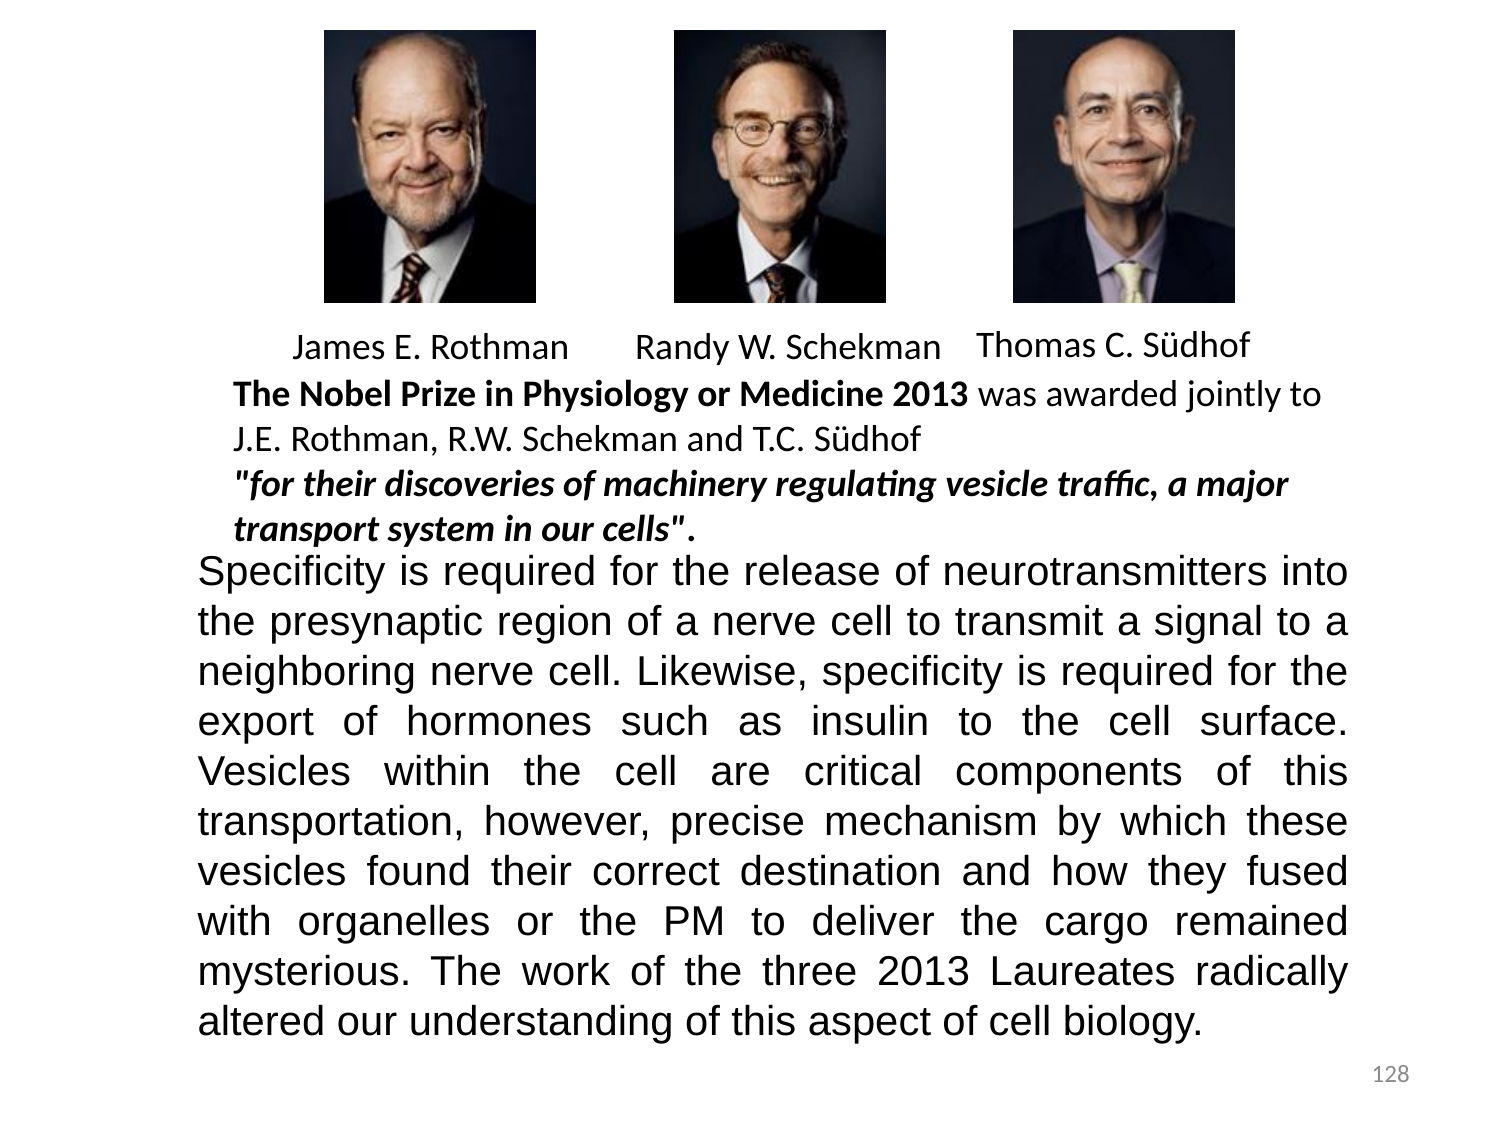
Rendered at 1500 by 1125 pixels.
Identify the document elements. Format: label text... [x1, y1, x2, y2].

slide_number 128 [1074, 1042, 1425, 1103]
picture [673, 30, 886, 303]
text_box The Nobel Prize in Physiology or Medicine 2013 was awarded jointly to J.E. Rothman, R.W. Schekman and T.C. Südhof "for their discoveries of machinery regulating vesicle traffic, a major transport system in our cells". [218, 361, 1353, 491]
picture [324, 30, 536, 303]
text_box Thomas C. Südhof [950, 312, 1282, 373]
text_box Randy W. Schekman [577, 314, 966, 375]
text_box Specificity is required for the release of neurotransmitters into the presynaptic region of a nerve cell to transmit a signal to a neighboring nerve cell. Likewise, specificity is required for the export of hormones such as insulin to the cell surface. Vesicles within the cell are critical components of this transportation, however, precise mechanism by which these vesicles found their correct destination and how they fused with organelles or the PM to deliver the cargo remained mysterious. The work of the three 2013 Laureates radically altered our understanding of this aspect of cell biology. [182, 491, 1365, 1052]
text_box James E. Rothman [277, 314, 577, 375]
picture [1013, 30, 1235, 303]
